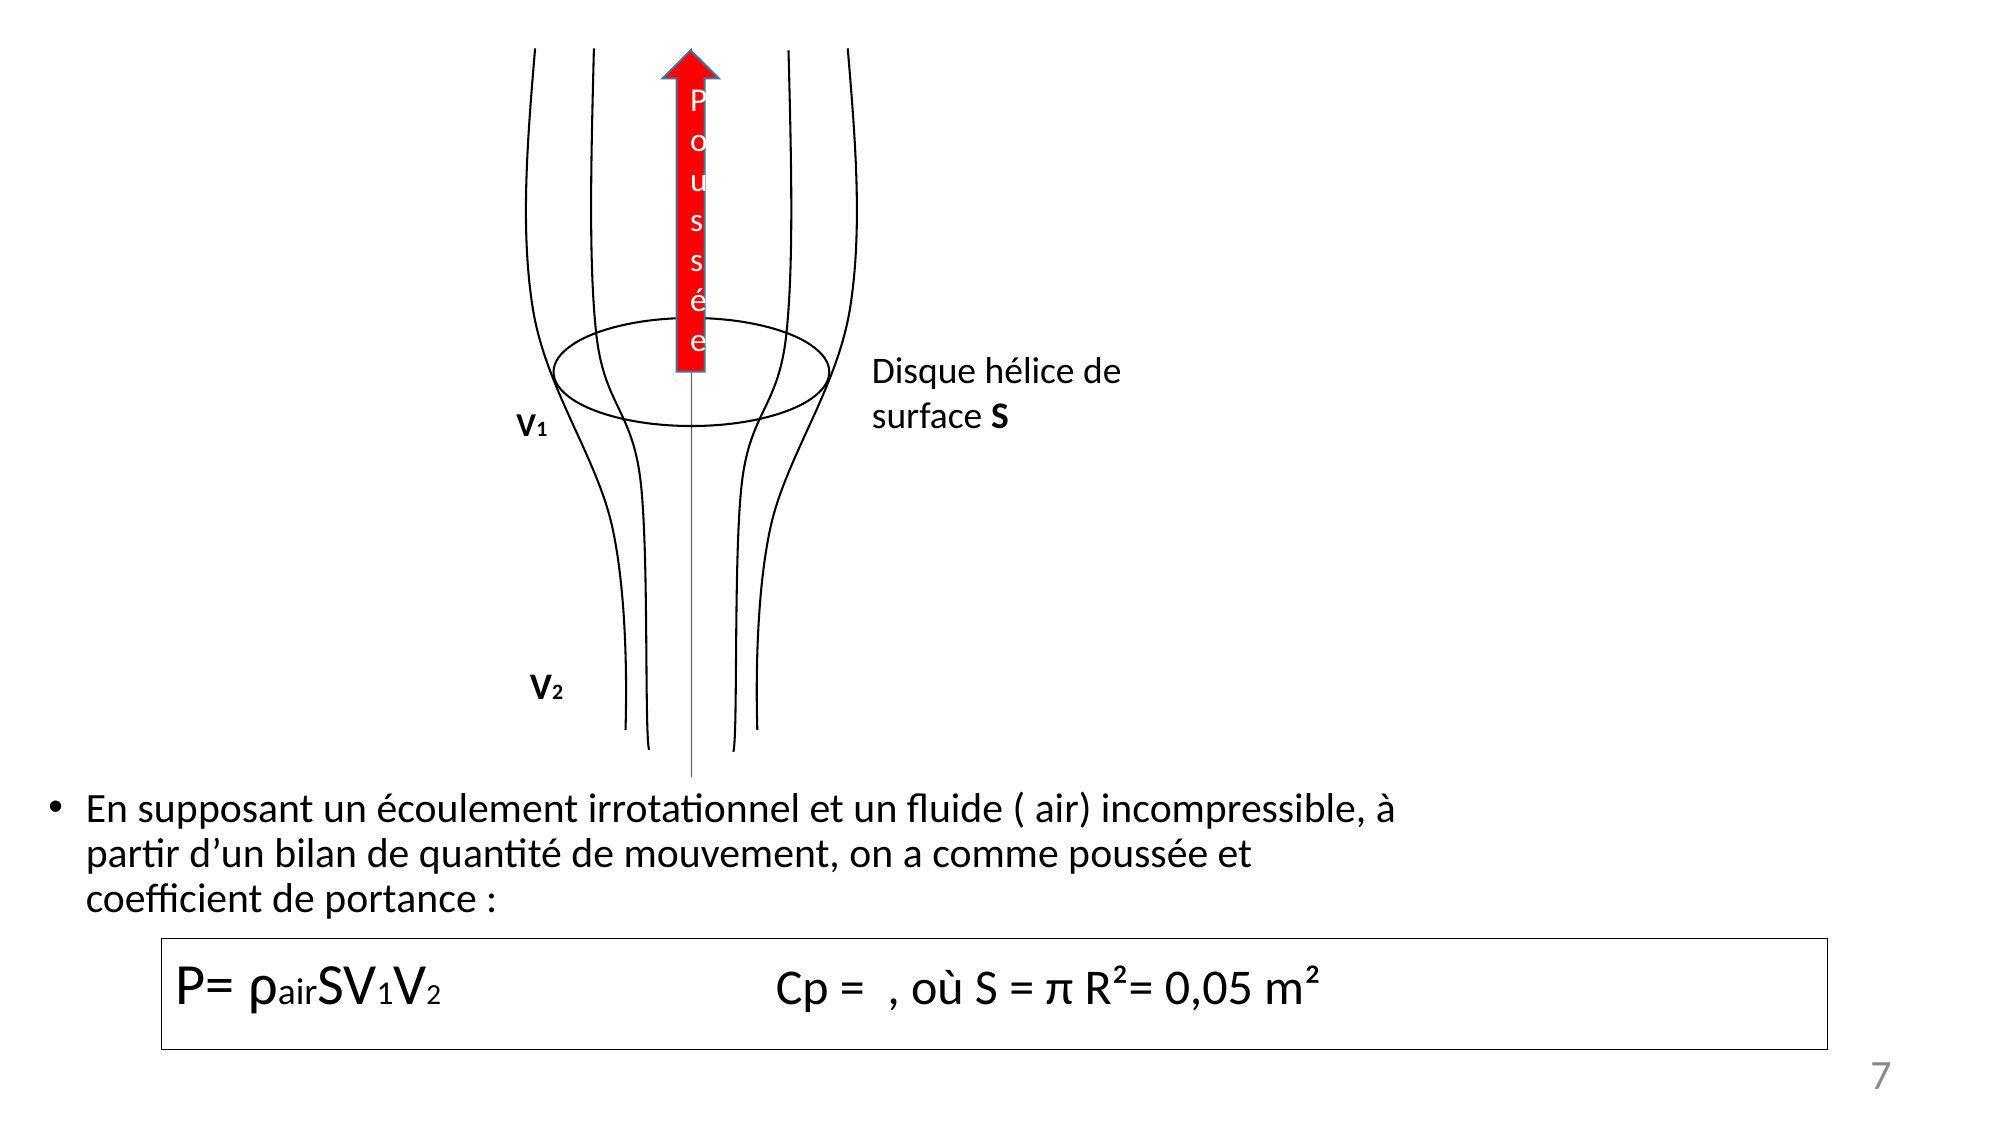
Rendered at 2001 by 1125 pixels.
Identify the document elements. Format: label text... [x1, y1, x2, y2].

text_box V1 [501, 395, 611, 451]
text_box [616, 317, 690, 428]
text_box [583, 451, 628, 731]
text_box [693, 317, 766, 428]
text_box Disque hélice de surface S [857, 338, 1178, 444]
list En supposant un écoulement irrotationnel et un fluide ( air) incompressible, à partir d’un bilan de quantité de mouvement, on a comme poussée et coefficient de portance : [33, 779, 1434, 1125]
slide_number 7 [1456, 1043, 1907, 1103]
text_box [575, 332, 610, 395]
text_box [611, 397, 622, 420]
text_box [732, 50, 793, 753]
text_box Poussée [660, 48, 691, 373]
text_box Poussée [692, 50, 722, 373]
text_box V2 [515, 654, 623, 715]
text_box [524, 48, 582, 395]
text_box [590, 48, 651, 751]
text_box [755, 48, 858, 731]
text_box [761, 332, 808, 420]
